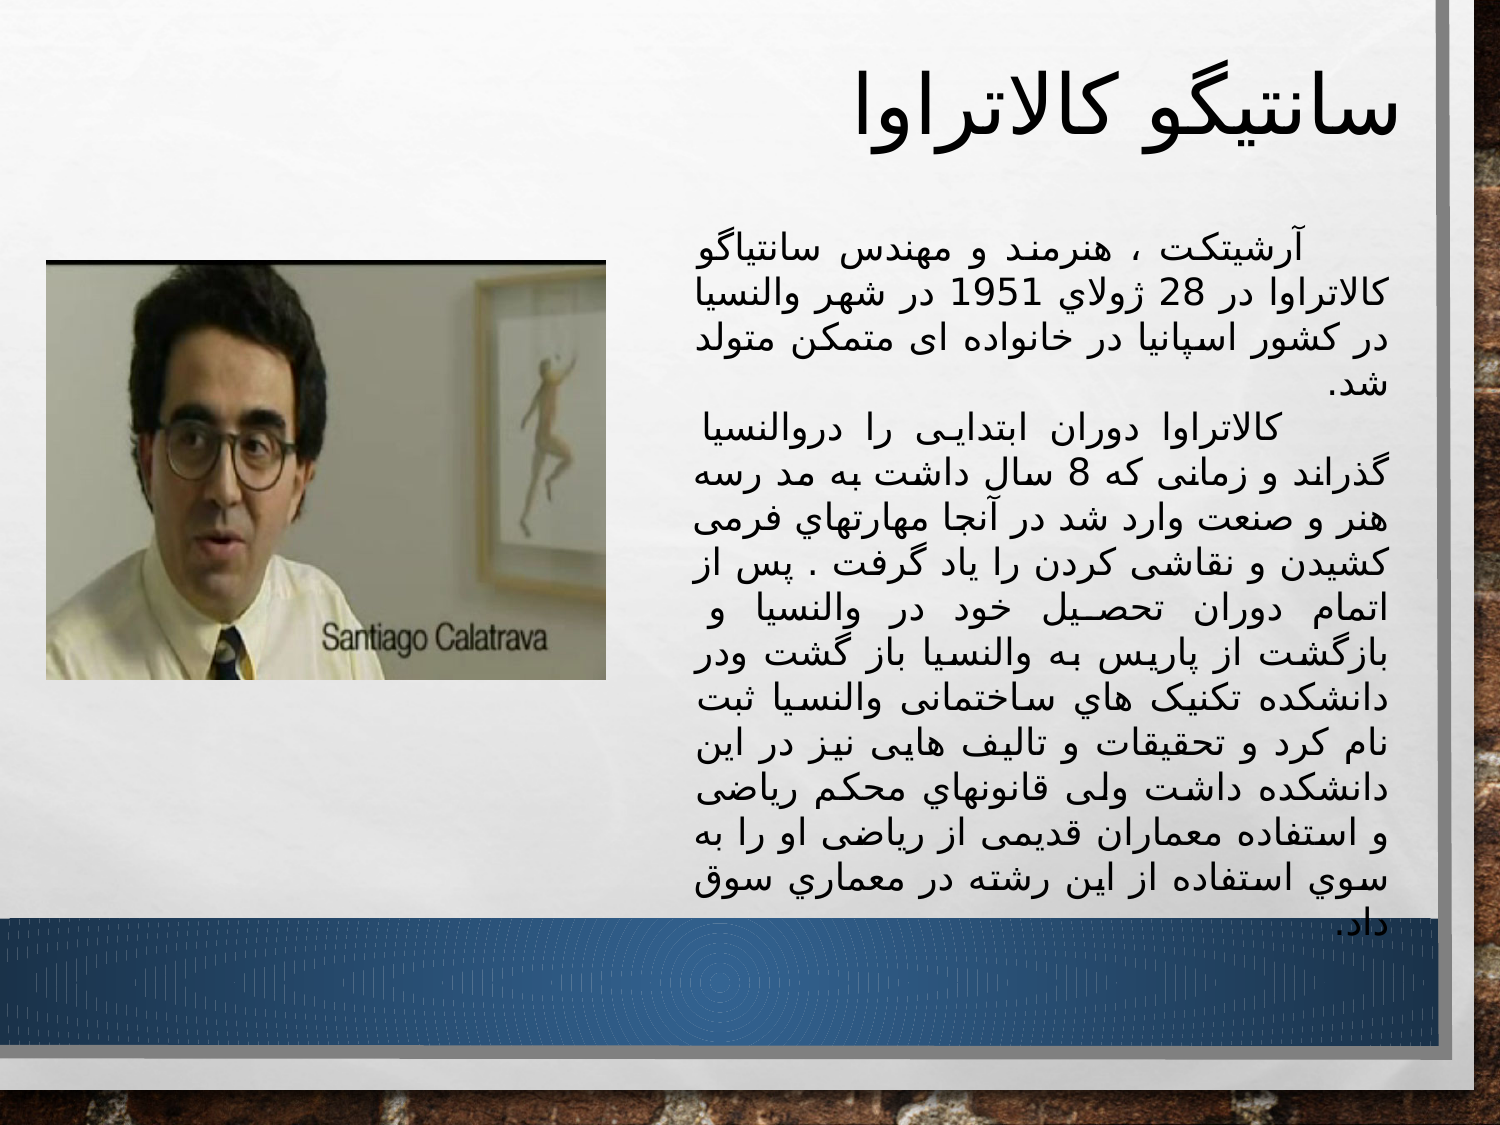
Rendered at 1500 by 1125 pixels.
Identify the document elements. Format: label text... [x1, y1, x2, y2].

picture [0, 0, 1500, 1125]
text_box آرشیتکت ، هنرمند و مهندس سانتیاگو کالاتراوا در 28 ژولاي 1951 در شهر والنسیا در کشور اسپانیا در خانواده ای متمکن متولد شد. کالاتراوا دوران ابتدایی را دروالنسیا گذراند و زمانی که 8 سال داشت به مد رسه هنر و صنعت وارد شد در آنجا مهارتهاي فرمی کشیدن و نقاشی کردن را یاد گرفت . پس از اتمام دوران تحصیل خود در والنسیا و بازگشت از پاریس به والنسیا باز گشت ودر دانشکده تکنیک هاي ساختمانی والنسیا ثبت نام کرد و تحقیقات و تالیف هایی نیز در این دانشکده داشت ولی قانونهاي محکم ریاضی و استفاده معماران قدیمی از ریاضی او را به سوي استفاده از این رشته در معماري سوق داد. [677, 215, 1404, 951]
picture [46, 259, 606, 680]
text_box سانتيگو کالاتراوا [750, 44, 1419, 159]
